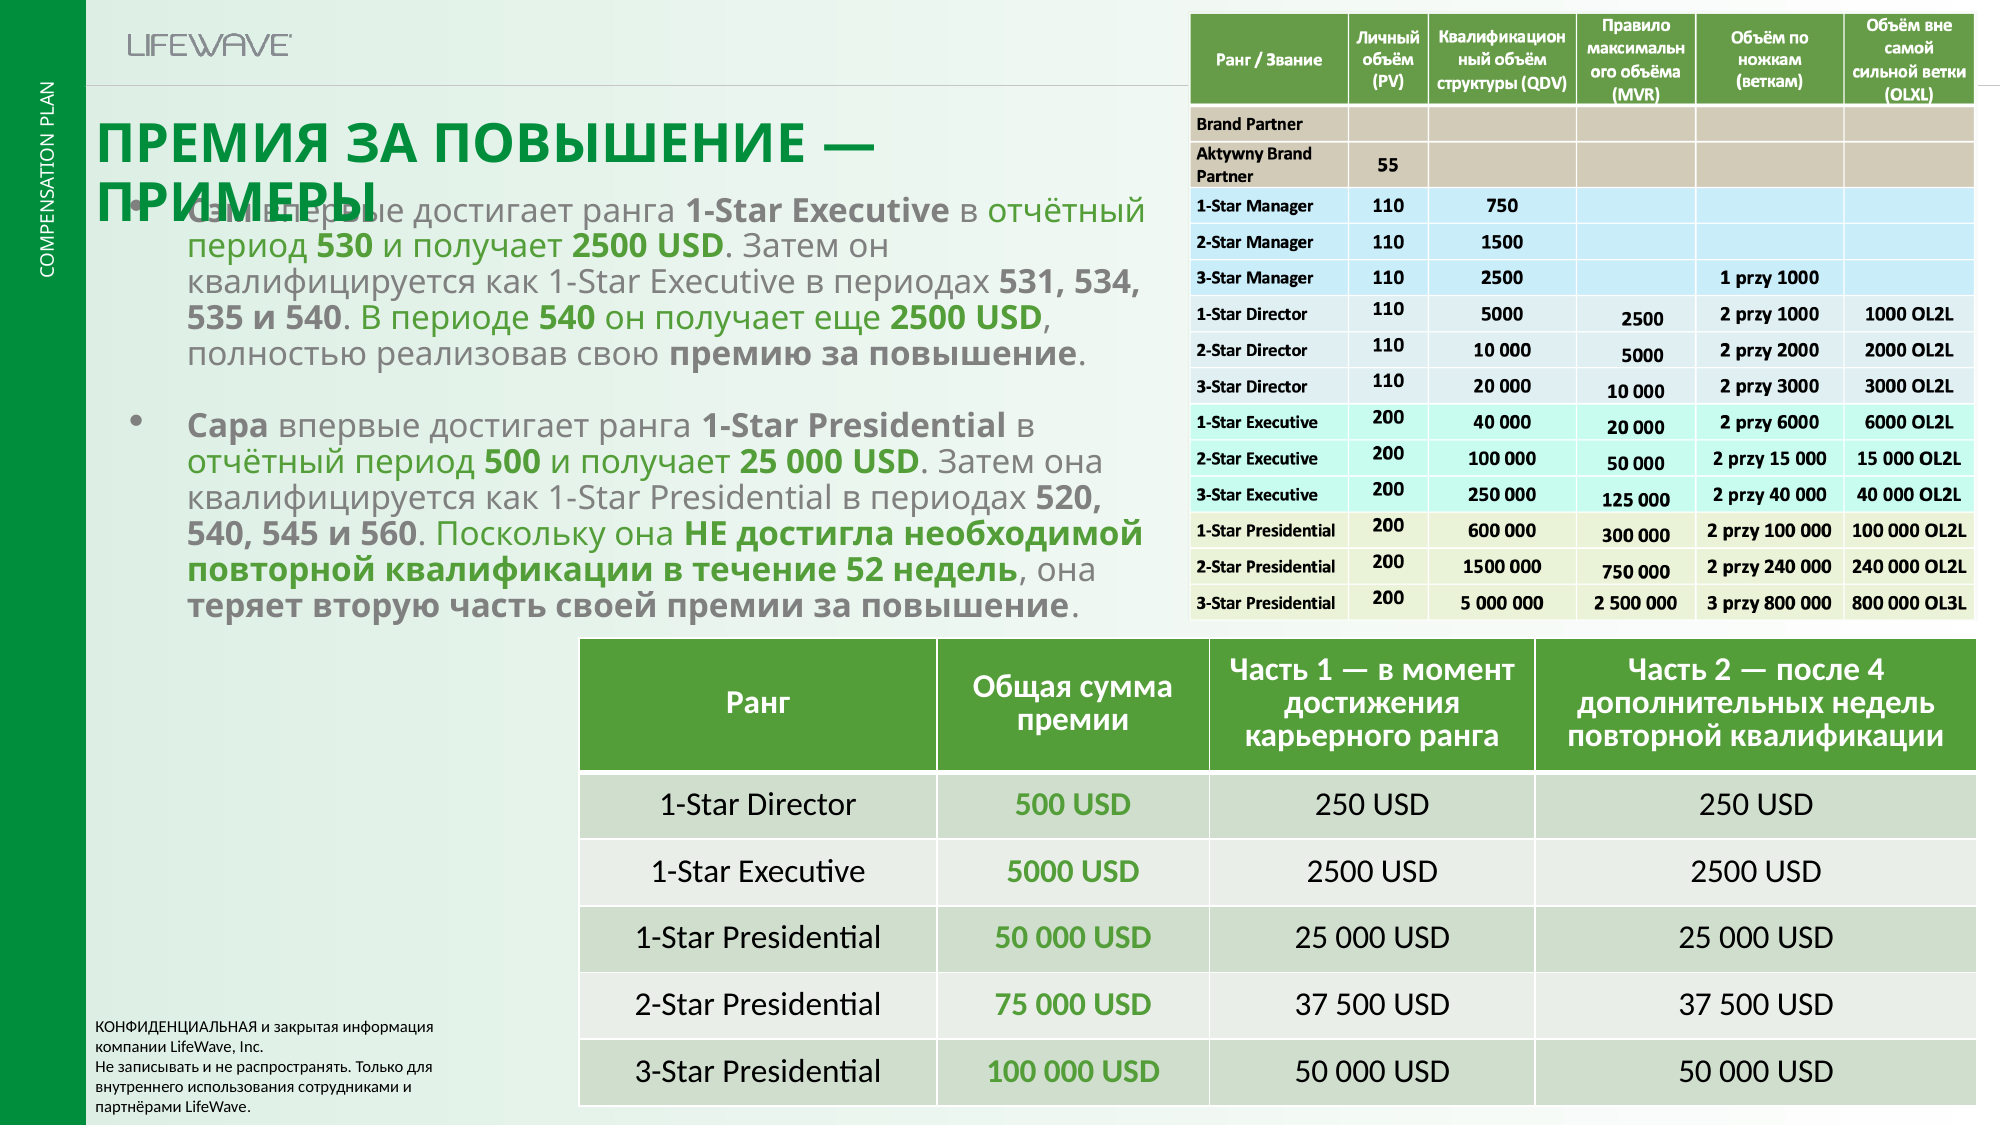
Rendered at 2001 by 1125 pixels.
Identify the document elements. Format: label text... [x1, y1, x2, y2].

picture [1188, 11, 1978, 621]
table_header Общая сумма премии [938, 639, 1209, 770]
table_cell 37 500 USD [1210, 973, 1534, 1038]
table_cell 2500 USD [1210, 840, 1534, 905]
table_cell 2-Star Presidential [580, 973, 936, 1038]
table_header Часть 2 — после 4 дополнительных недель повторной квалификации [1536, 639, 1976, 770]
table_cell 250 USD [1536, 775, 1976, 838]
picture [126, 33, 292, 57]
table_cell 75 000 USD [938, 973, 1209, 1038]
table_cell 100 000 USD [938, 1040, 1209, 1105]
list ПРЕМИЯ ЗА ПОВЫШЕНИЕ — ПРИМЕРЫ [80, 108, 1188, 182]
table_cell 50 000 USD [1210, 1040, 1534, 1105]
table_cell 5000 USD [938, 840, 1209, 905]
table_cell 3-Star Presidential [580, 1040, 936, 1105]
table_cell 37 500 USD [1536, 973, 1976, 1038]
table_cell 50 000 USD [938, 907, 1209, 972]
table_cell 2500 USD [1536, 840, 1976, 905]
text_box КОНФИДЕНЦИАЛЬНАЯ и закрытая информация компании LifeWave, Inc. Не записывать и не распространять. Только для внутреннего использования сотрудниками и партнёрами LifeWave. [80, 1008, 490, 1124]
table_cell 50 000 USD [1536, 1040, 1976, 1105]
list Сэм впервые достигает ранга 1-Star Executive в отчётный период 530 и получает 2500 USD. Затем он квалифицируется как 1-Star Executive в периодах 531, 534, 535 и 540. В периоде 540 он получает еще 2500 USD, полностью реализовав свою премию за повышение. Сара впервые достигает ранга 1-Star Presidential в отчётный период 500 и получает 25 000 USD. Затем она квалифицируется как 1-Star Presidential в периодах 520, 540, 545 и 560. Поскольку она НЕ достигла необходимой повторной квалификации в течение 52 недель, она теряет вторую часть своей премии за повышение. [115, 185, 1189, 654]
table_cell 1-Star Director [580, 775, 936, 838]
table_cell 1-Star Presidential [580, 907, 936, 972]
table_header Часть 1 — в момент достижения карьерного ранга [1210, 639, 1534, 770]
table_cell 250 USD [1210, 775, 1534, 838]
table_cell 25 000 USD [1536, 907, 1976, 972]
table_header Ранг [580, 639, 936, 770]
table_cell 1-Star Executive [580, 840, 936, 905]
table_cell 25 000 USD [1210, 907, 1534, 972]
table_cell 500 USD [938, 775, 1209, 838]
